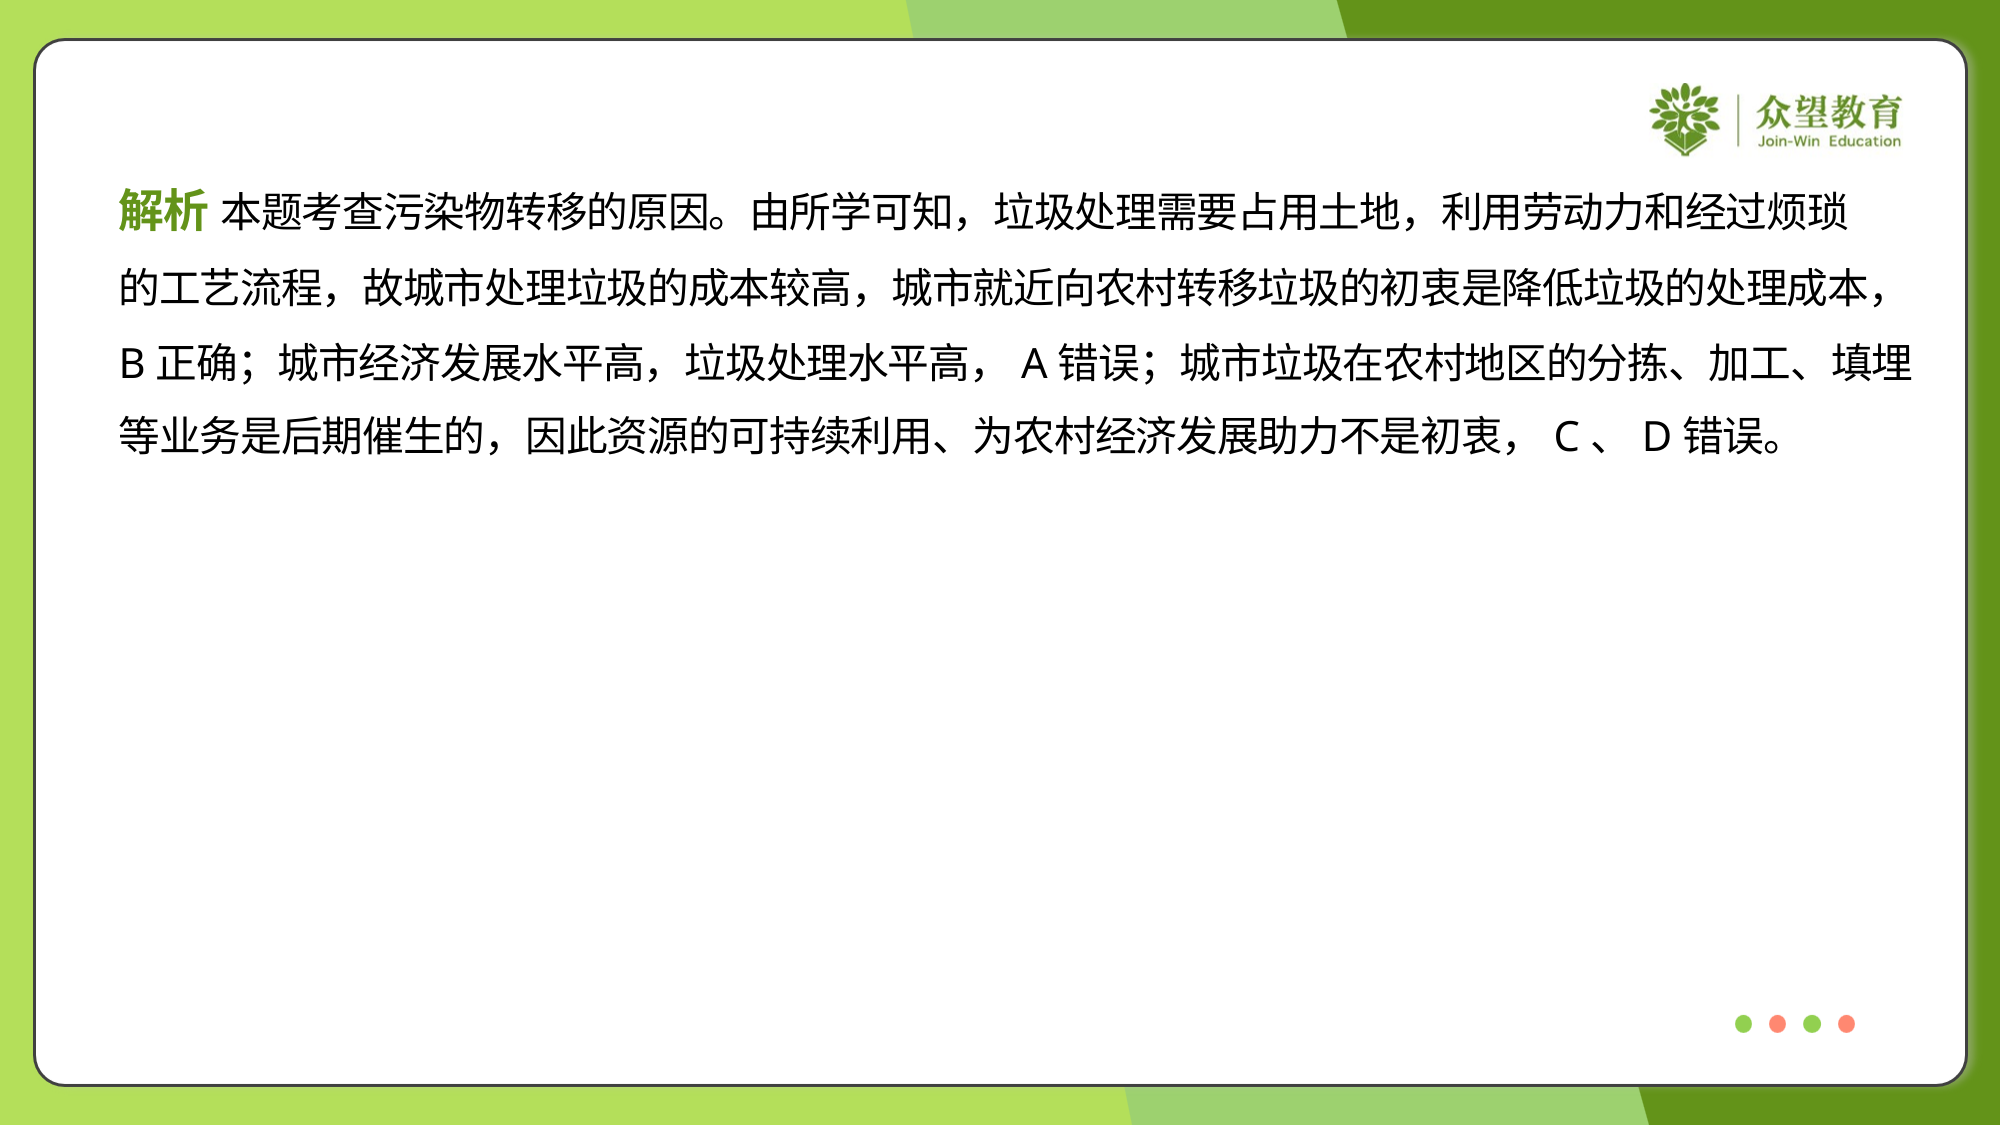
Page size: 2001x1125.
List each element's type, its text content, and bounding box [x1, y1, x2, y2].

text_box 解析 本题考查污染物转移的原因。由所学可知，垃圾处理需要占用土地，利用劳动力和经过烦琐 的工艺流程，故城市处理垃圾的成本较高，城市就近向农村转移垃圾的初衷是降低垃圾的处理成本， B正确；城市经济发展水平高，垃圾处理水平高，A错误；城市垃圾在农村地区的分拣、加工、填埋 等业务是后期催生的，因此资源的可持续利用、为农村经济发展助力不是初衷，C、D错误。 [118, 159, 1883, 452]
picture [0, 0, 2000, 1125]
